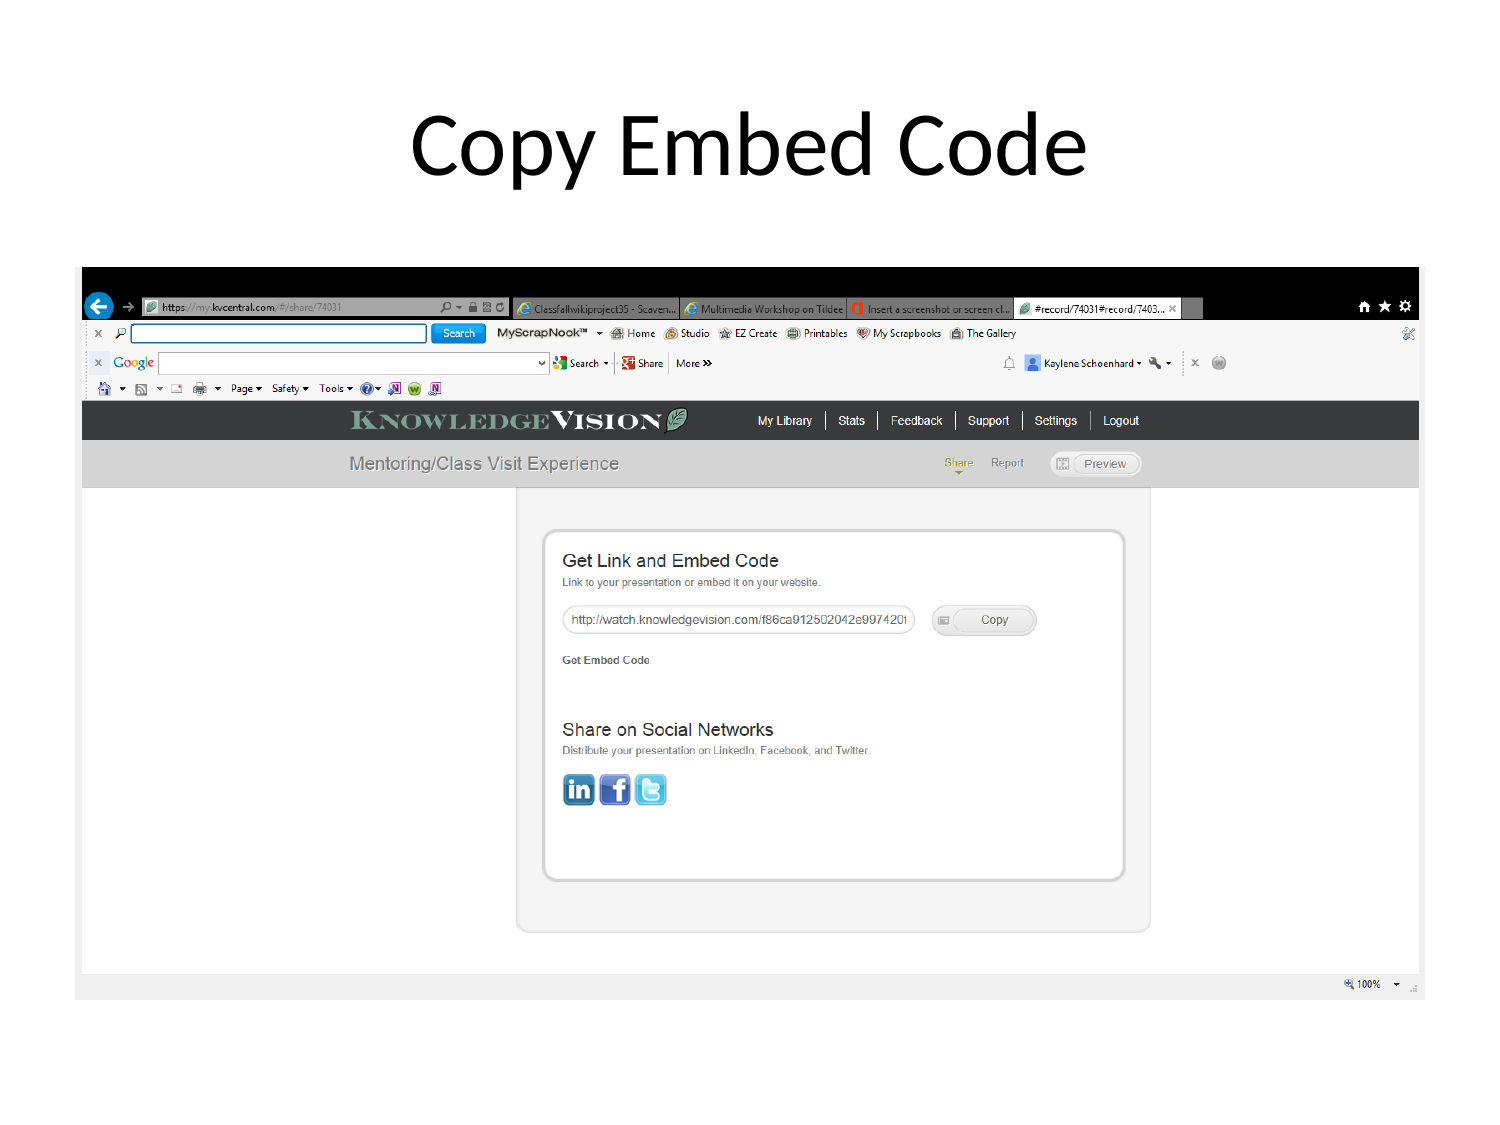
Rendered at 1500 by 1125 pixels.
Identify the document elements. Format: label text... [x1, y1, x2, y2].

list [74, 267, 1426, 1000]
title Copy Embed Code [75, 45, 1425, 233]
